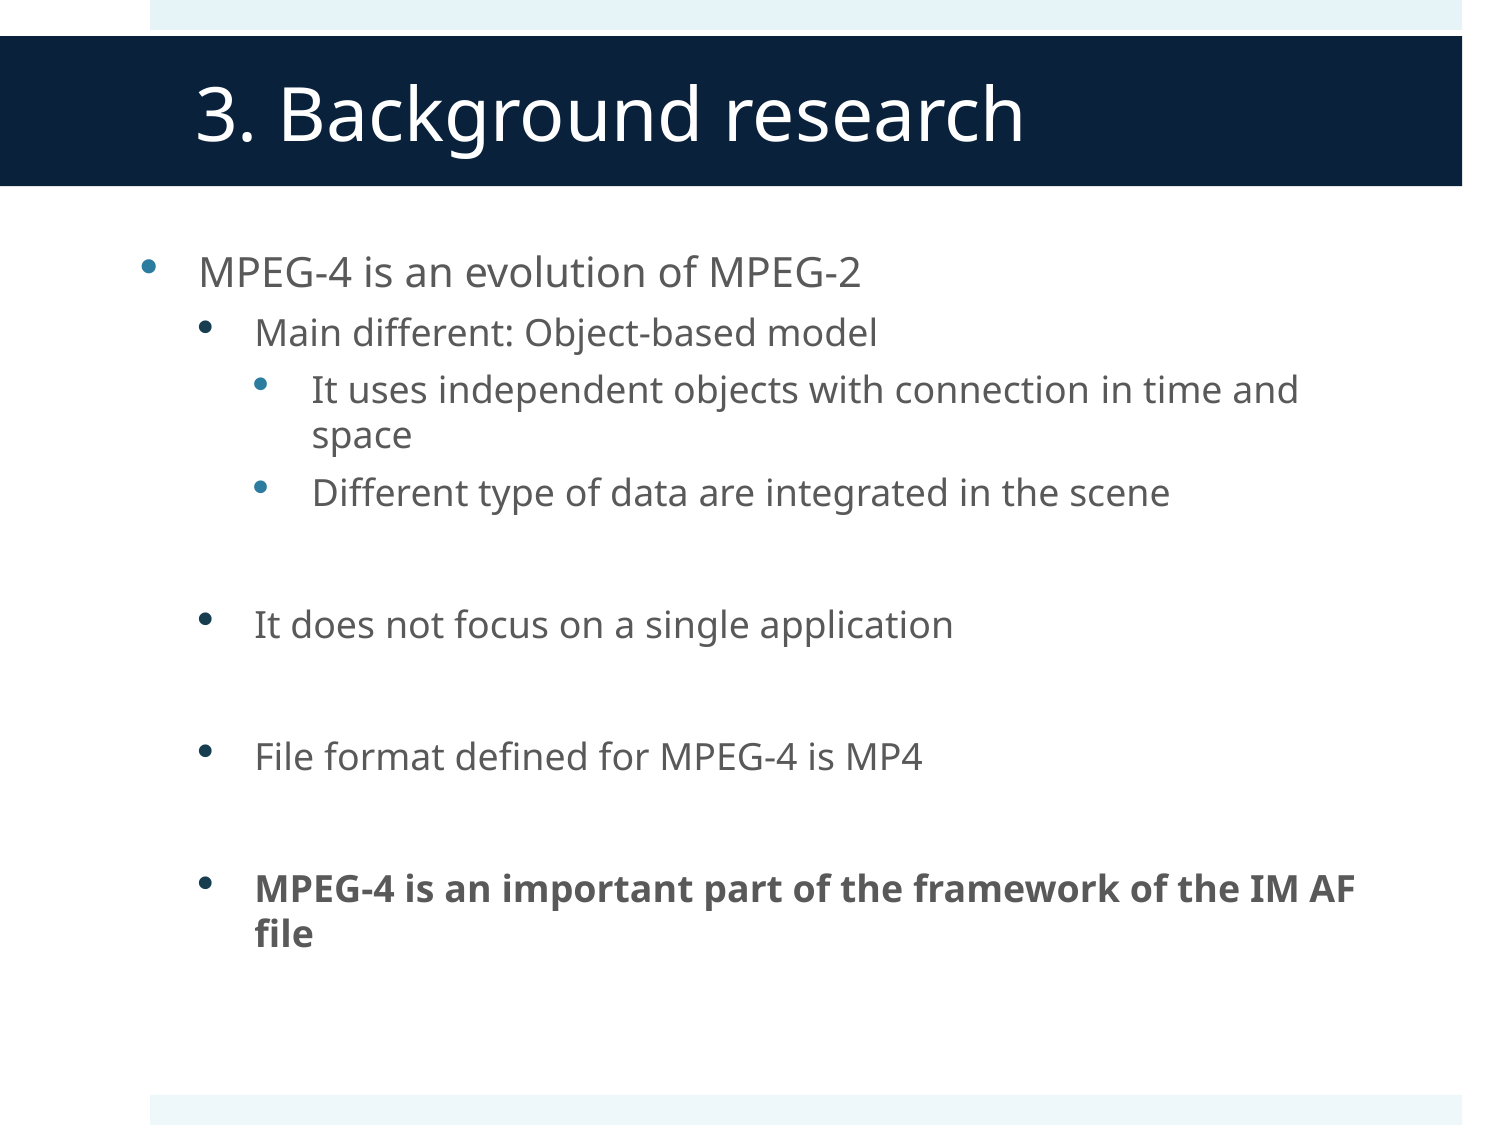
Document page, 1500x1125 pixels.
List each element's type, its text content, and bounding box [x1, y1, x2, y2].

list MPEG-4 is an evolution of MPEG-2 Main different: Object-based model It uses independent objects with connection in time and space Different type of data are integrated in the scene It does not focus on a single application File format defined for MPEG-4 is MP4 MPEG-4 is an important part of the framework of the IM AF file [126, 238, 1407, 972]
title 3. Background research [0, 36, 1463, 187]
